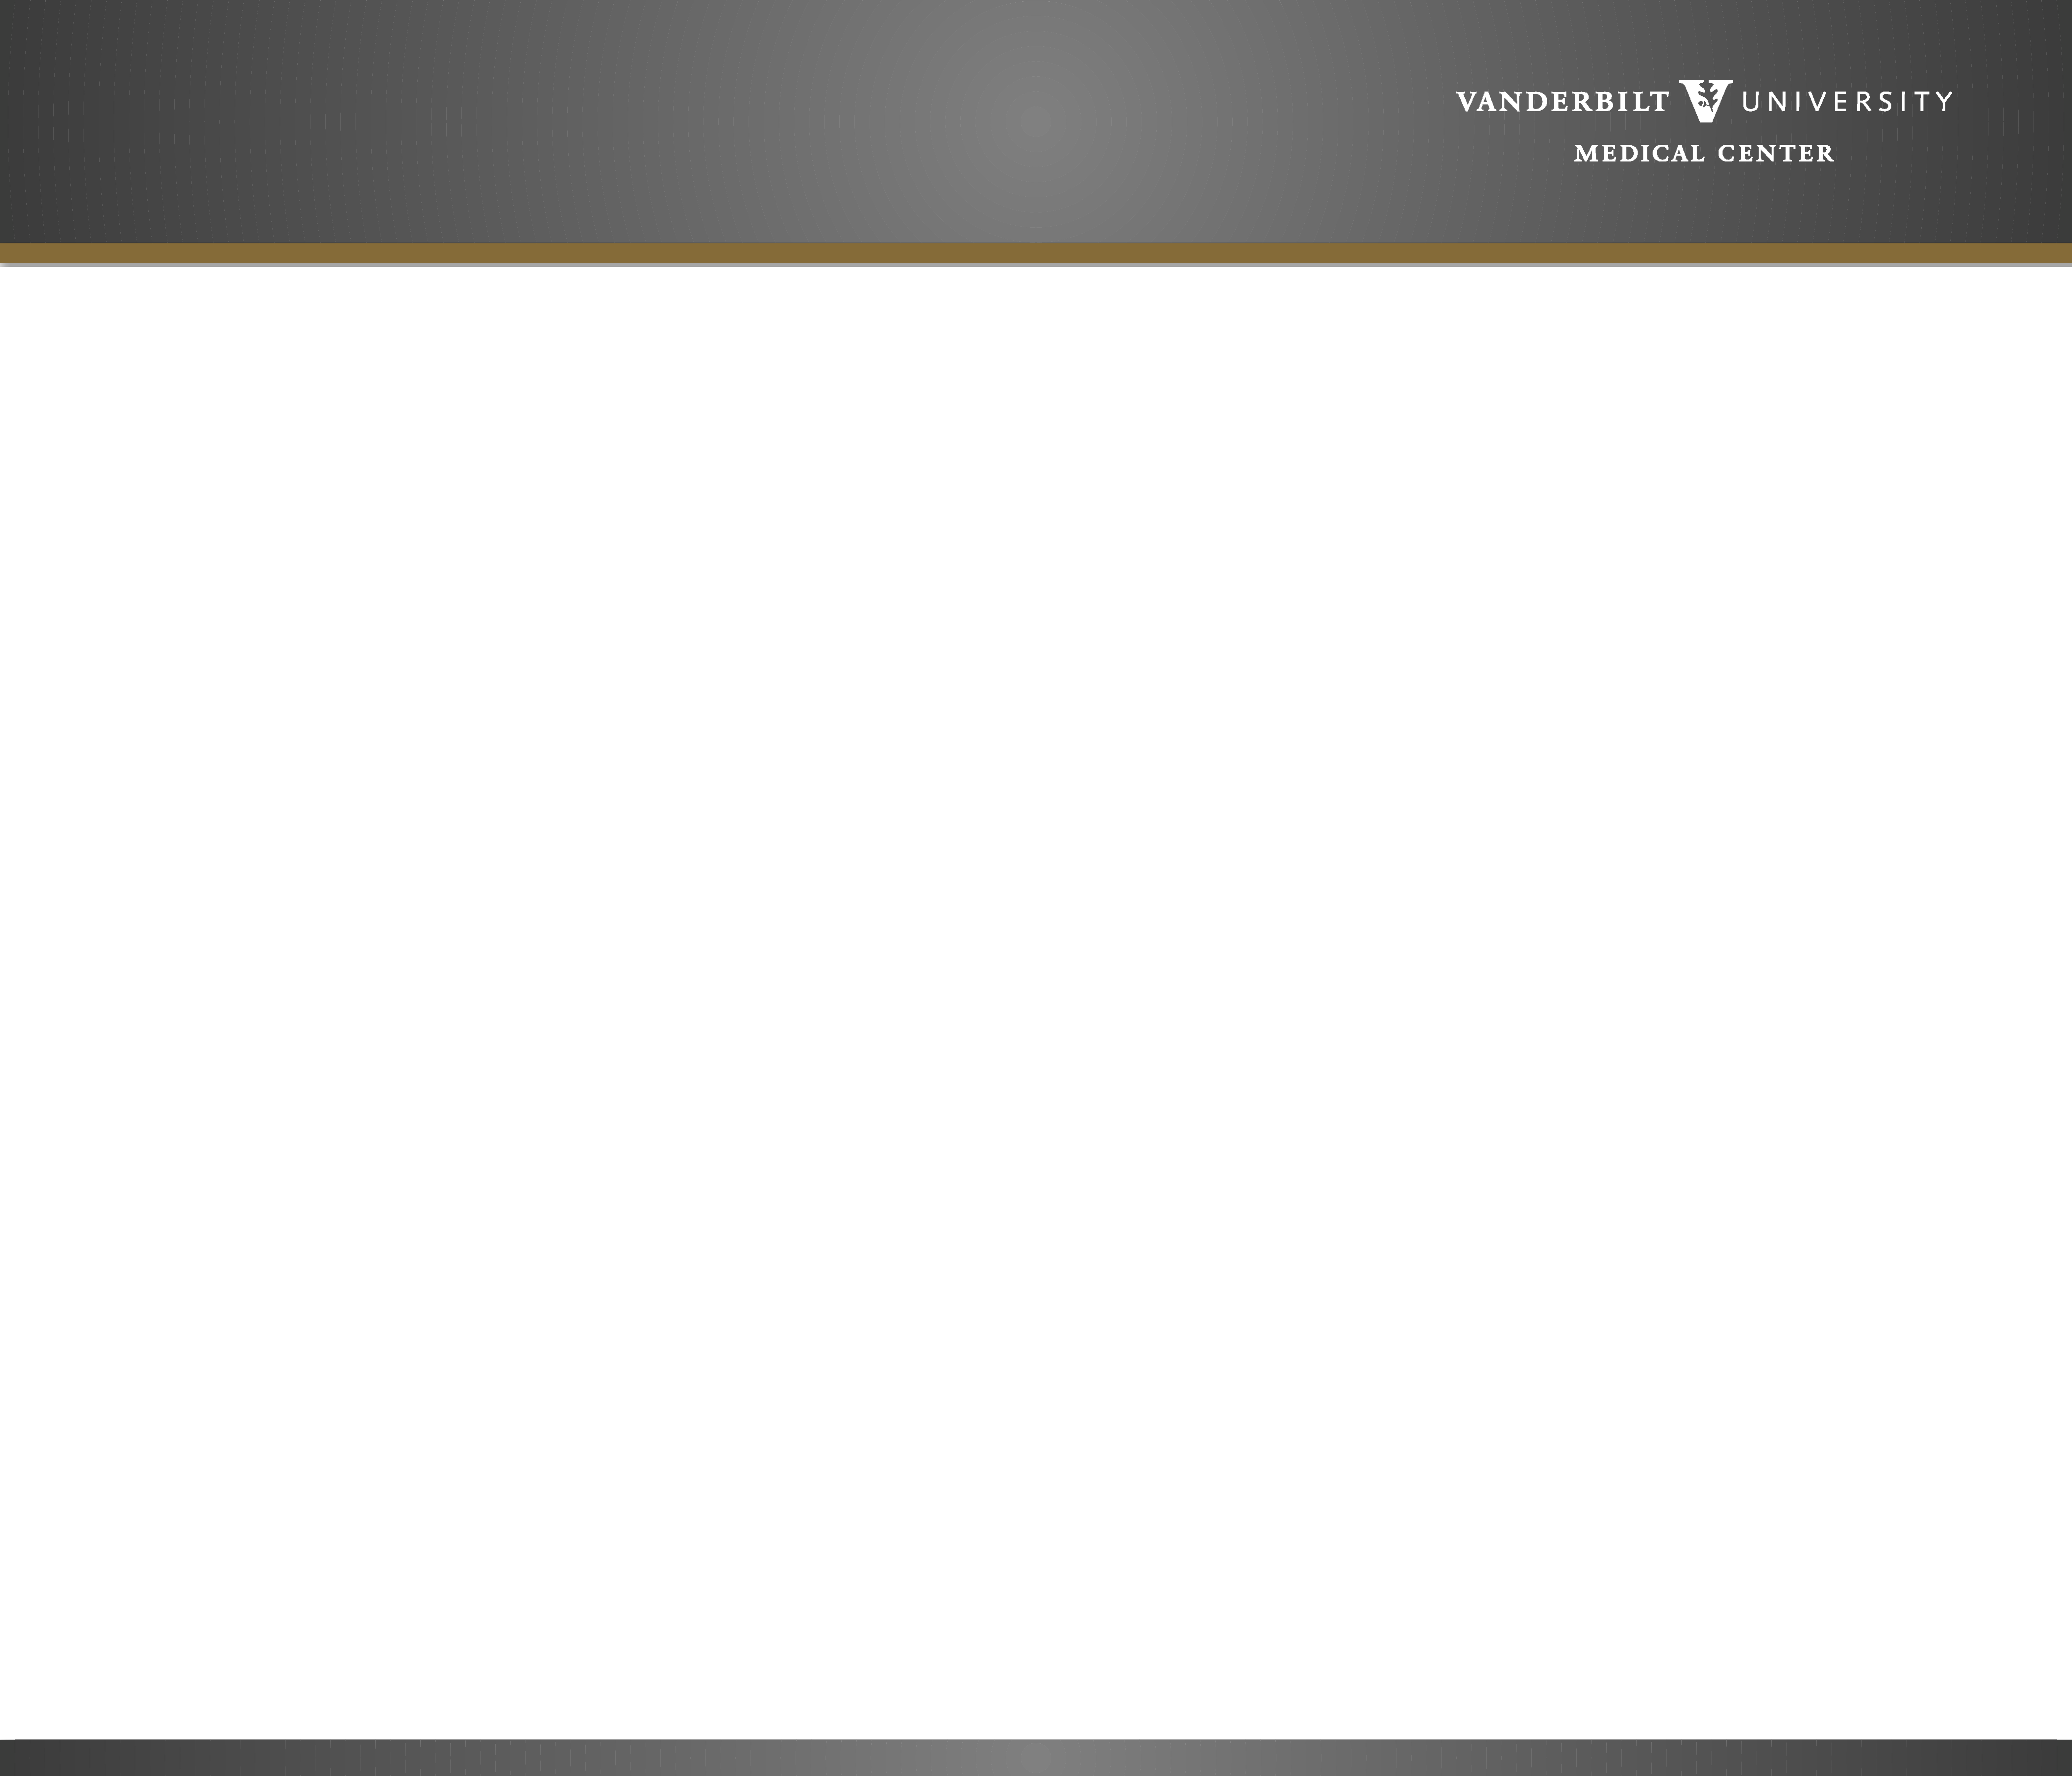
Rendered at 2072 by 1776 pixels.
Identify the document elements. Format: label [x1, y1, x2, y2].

picture [1456, 80, 1952, 161]
